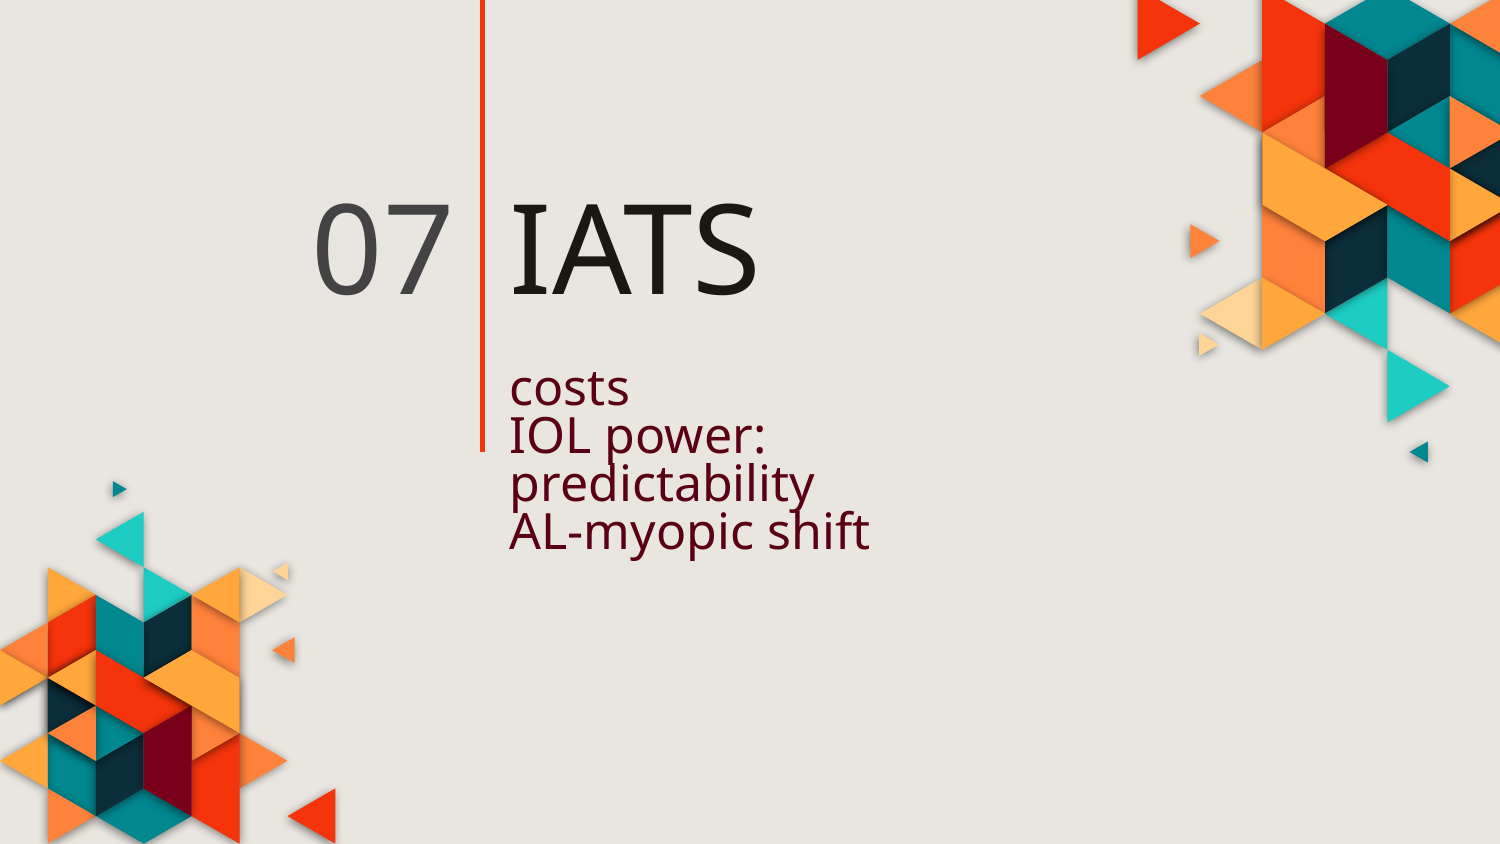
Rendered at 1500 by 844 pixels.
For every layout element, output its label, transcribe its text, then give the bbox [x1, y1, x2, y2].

title 07 [229, 184, 470, 293]
title IATS costs IOL power: predictability AL-myopic shift [494, 184, 1074, 318]
